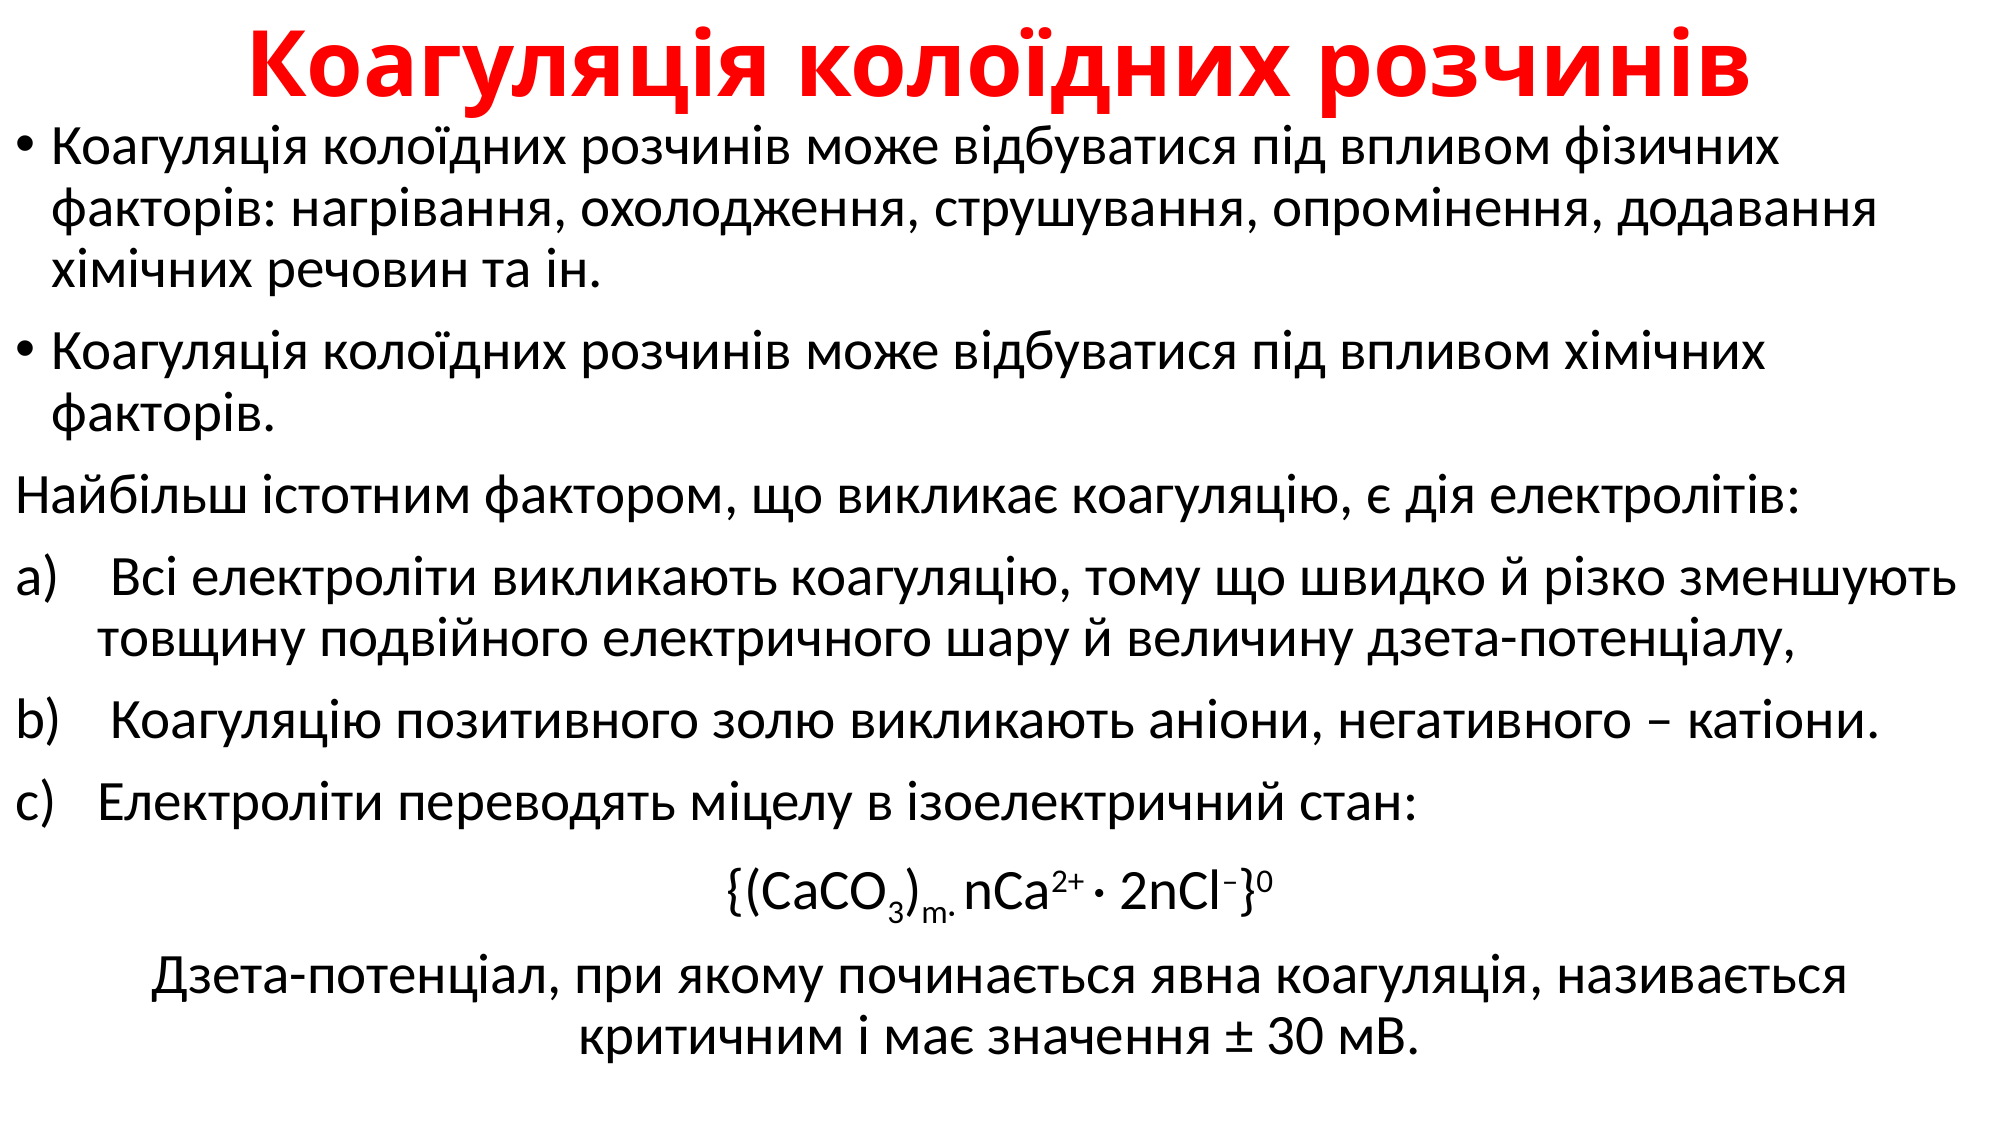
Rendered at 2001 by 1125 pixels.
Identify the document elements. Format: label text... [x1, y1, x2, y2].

list Коагуляція колоїдних розчинів може відбуватися під впливом фізичних факторів: нагрівання, охолодження, струшування, опромінення, додавання хімічних речовин та ін. Коагуляція колоїдних розчинів може відбуватися під впливом хімічних факторів. Найбільш істотним фактором, що викликає коагуляцію, є дія електролітів: Всі електроліти викликають коагуляцію, тому що швидко й різко зменшують товщину подвійного електричного шару й величину дзета-потенціалу, Коагуляцію позитивного золю викликають аніони, негативного – катіони. Електроліти переводять міцелу в ізоелектричний стан: {(CaCO3)m· nCa2+ · 2nCl–}0 Дзета-потенціал, при якому починається явна коагуляція, називається критичним і має значення ± 30 мВ. [0, 107, 2000, 1125]
title Коагуляція колоїдних розчинів [137, 0, 1863, 107]
